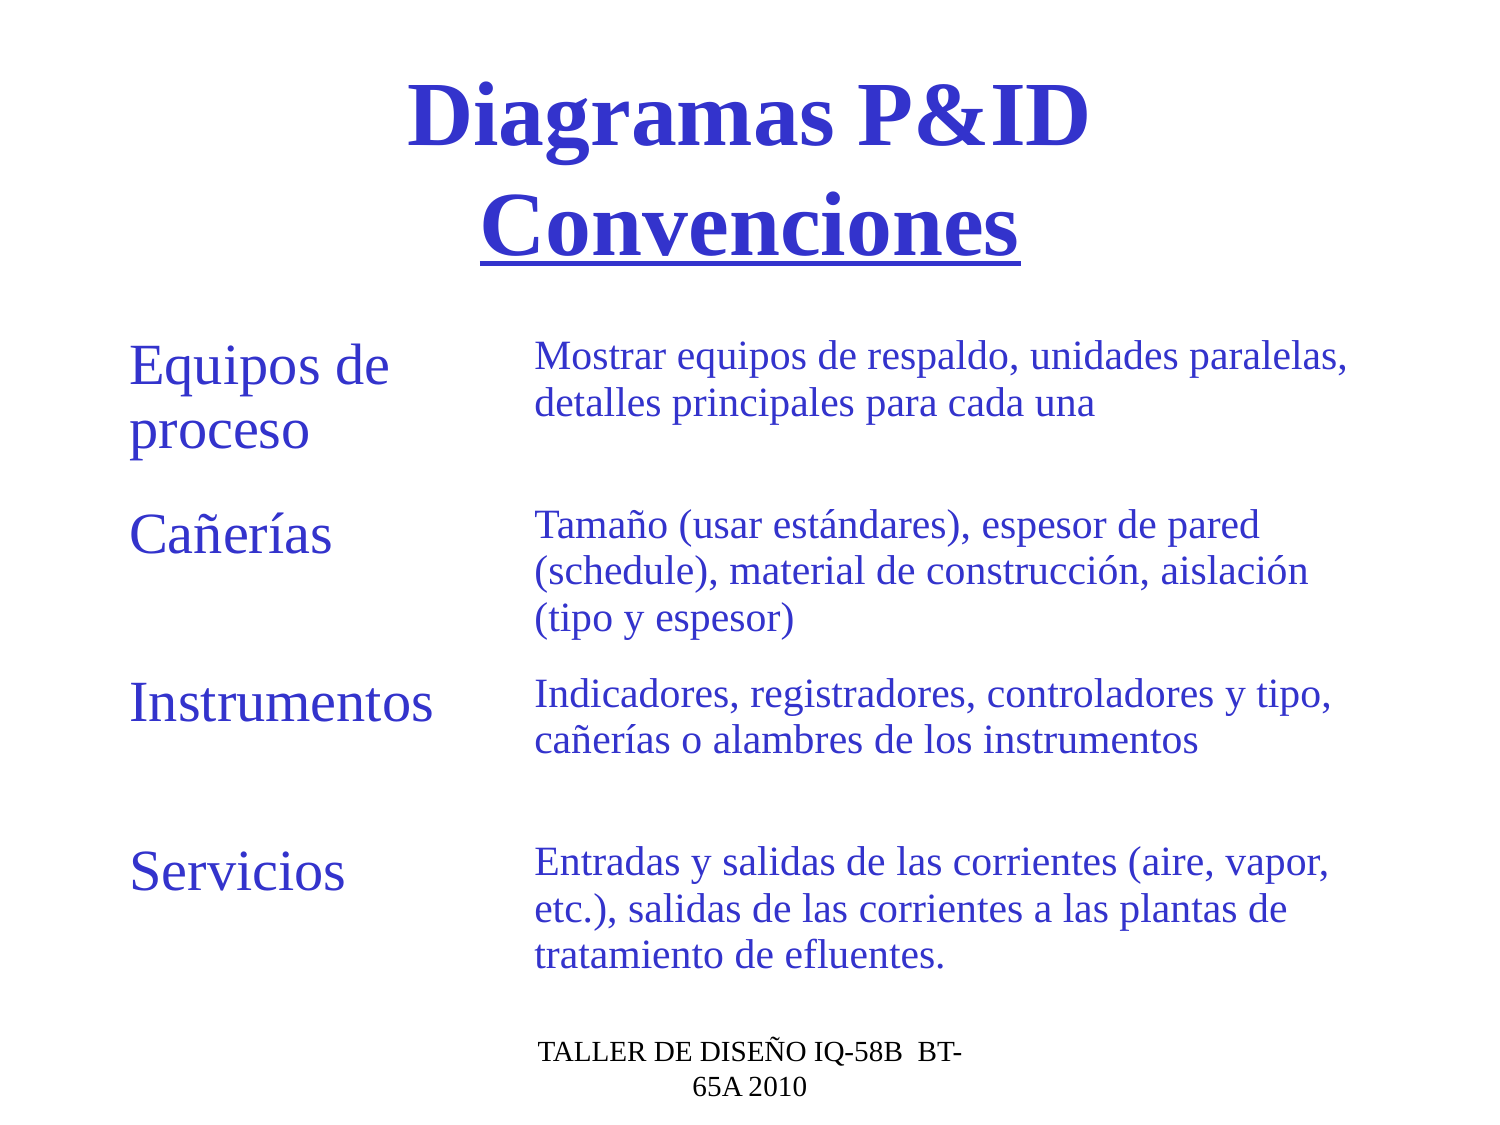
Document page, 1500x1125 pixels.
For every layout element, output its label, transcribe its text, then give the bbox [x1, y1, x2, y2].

table_cell Tamaño (usar estándares), espesor de pared (schedule), material de construcción, aislación (tipo y espesor) [520, 494, 1383, 662]
table_cell Instrumentos [118, 663, 519, 830]
table_header Mostrar equipos de respaldo, unidades paralelas, detalles principales para cada una [520, 329, 1383, 493]
footer TALLER DE DISEÑO IQ-58B BT-65A 2010 [512, 1024, 988, 1101]
table_header Equipos de proceso [118, 329, 519, 493]
table_cell Servicios [118, 832, 519, 996]
title Diagramas P&ID Convenciones [112, 70, 1388, 259]
table_cell Indicadores, registradores, controladores y tipo, cañerías o alambres de los instrumentos [520, 663, 1383, 830]
table_cell Cañerías [118, 494, 519, 662]
table_cell Entradas y salidas de las corrientes (aire, vapor, etc.), salidas de las corrientes a las plantas de tratamiento de efluentes. [520, 832, 1383, 996]
